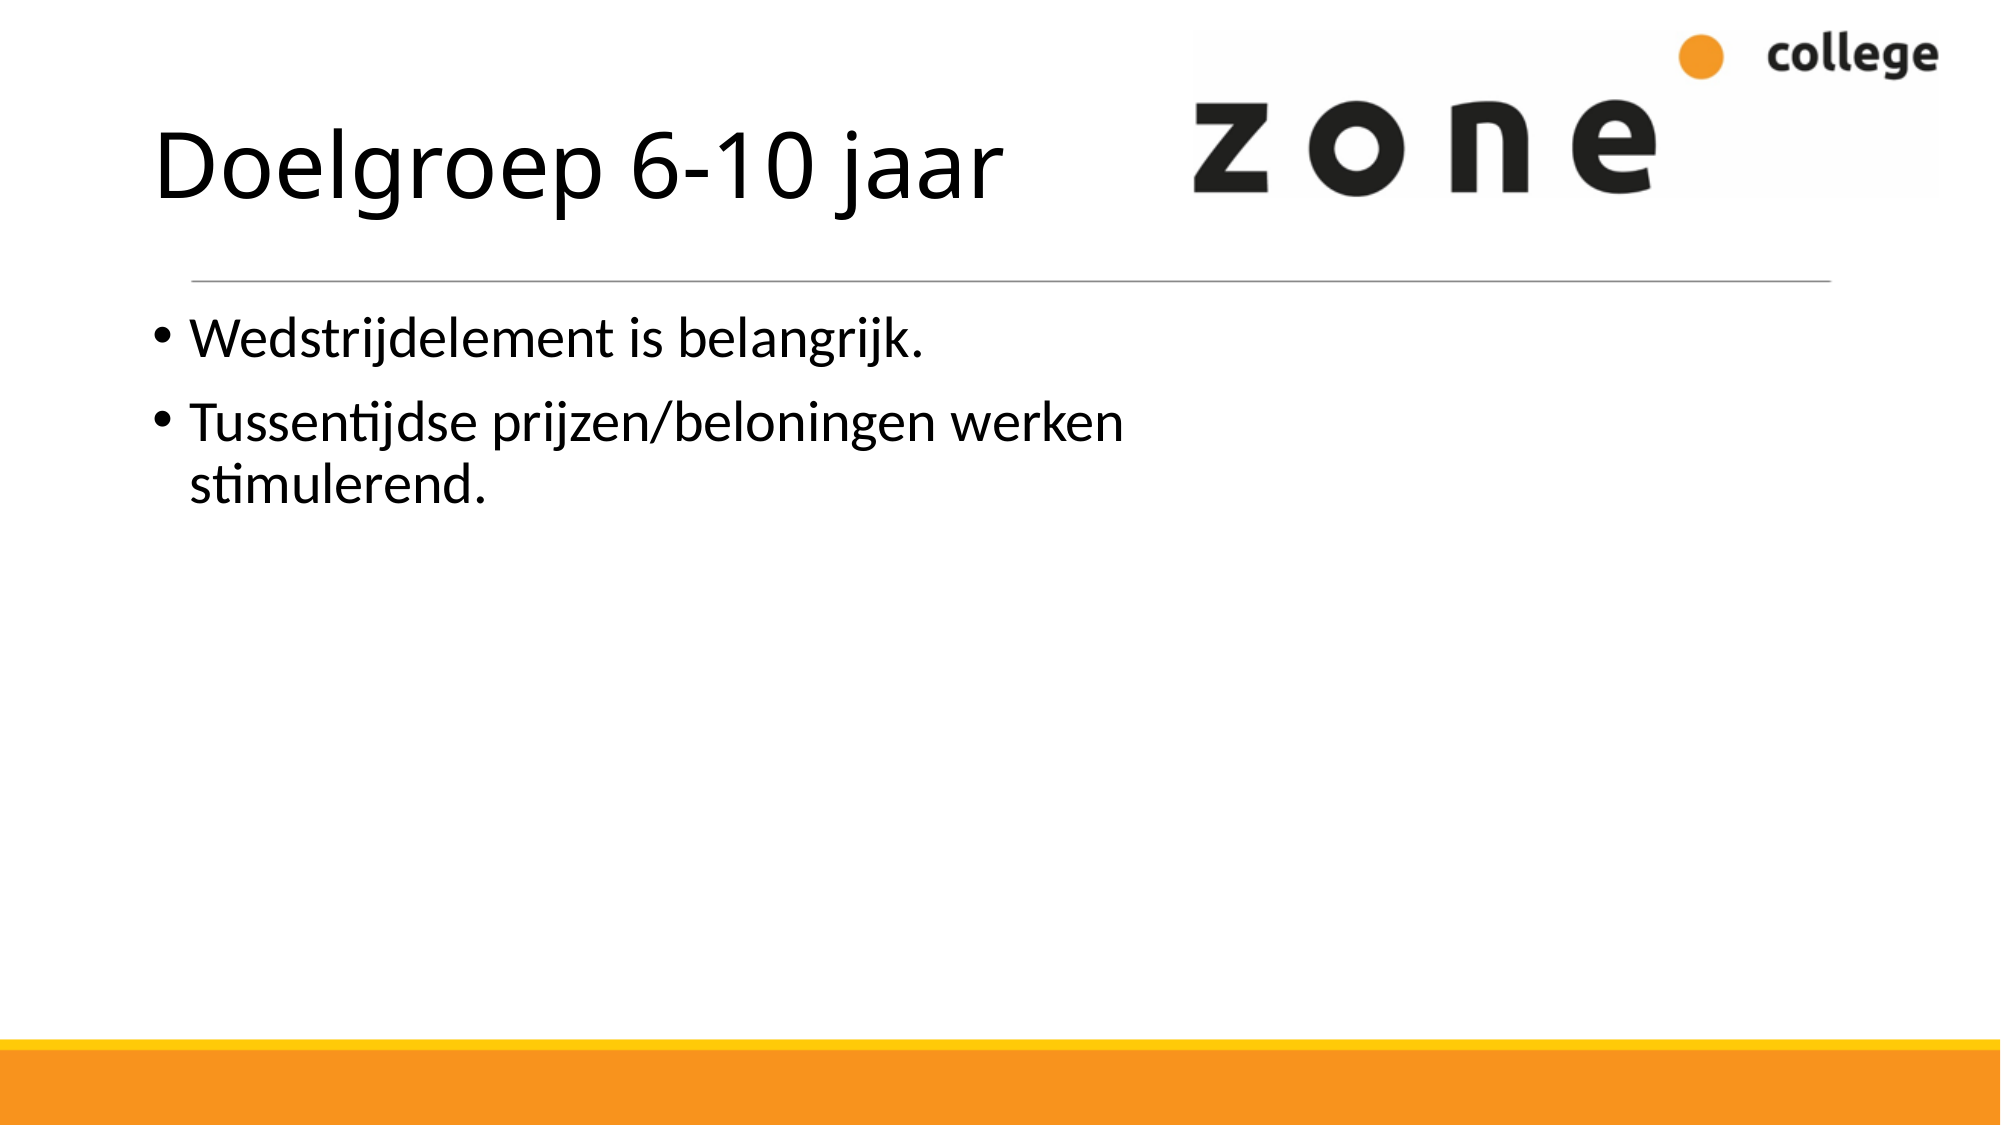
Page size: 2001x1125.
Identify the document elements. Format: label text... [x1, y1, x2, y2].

title Doelgroep 6-10 jaar [137, 59, 1863, 278]
list Wedstrijdelement is belangrijk. Tussentijdse prijzen/beloningen werken stimulerend. [137, 299, 1361, 1014]
picture [0, 0, 2001, 1125]
